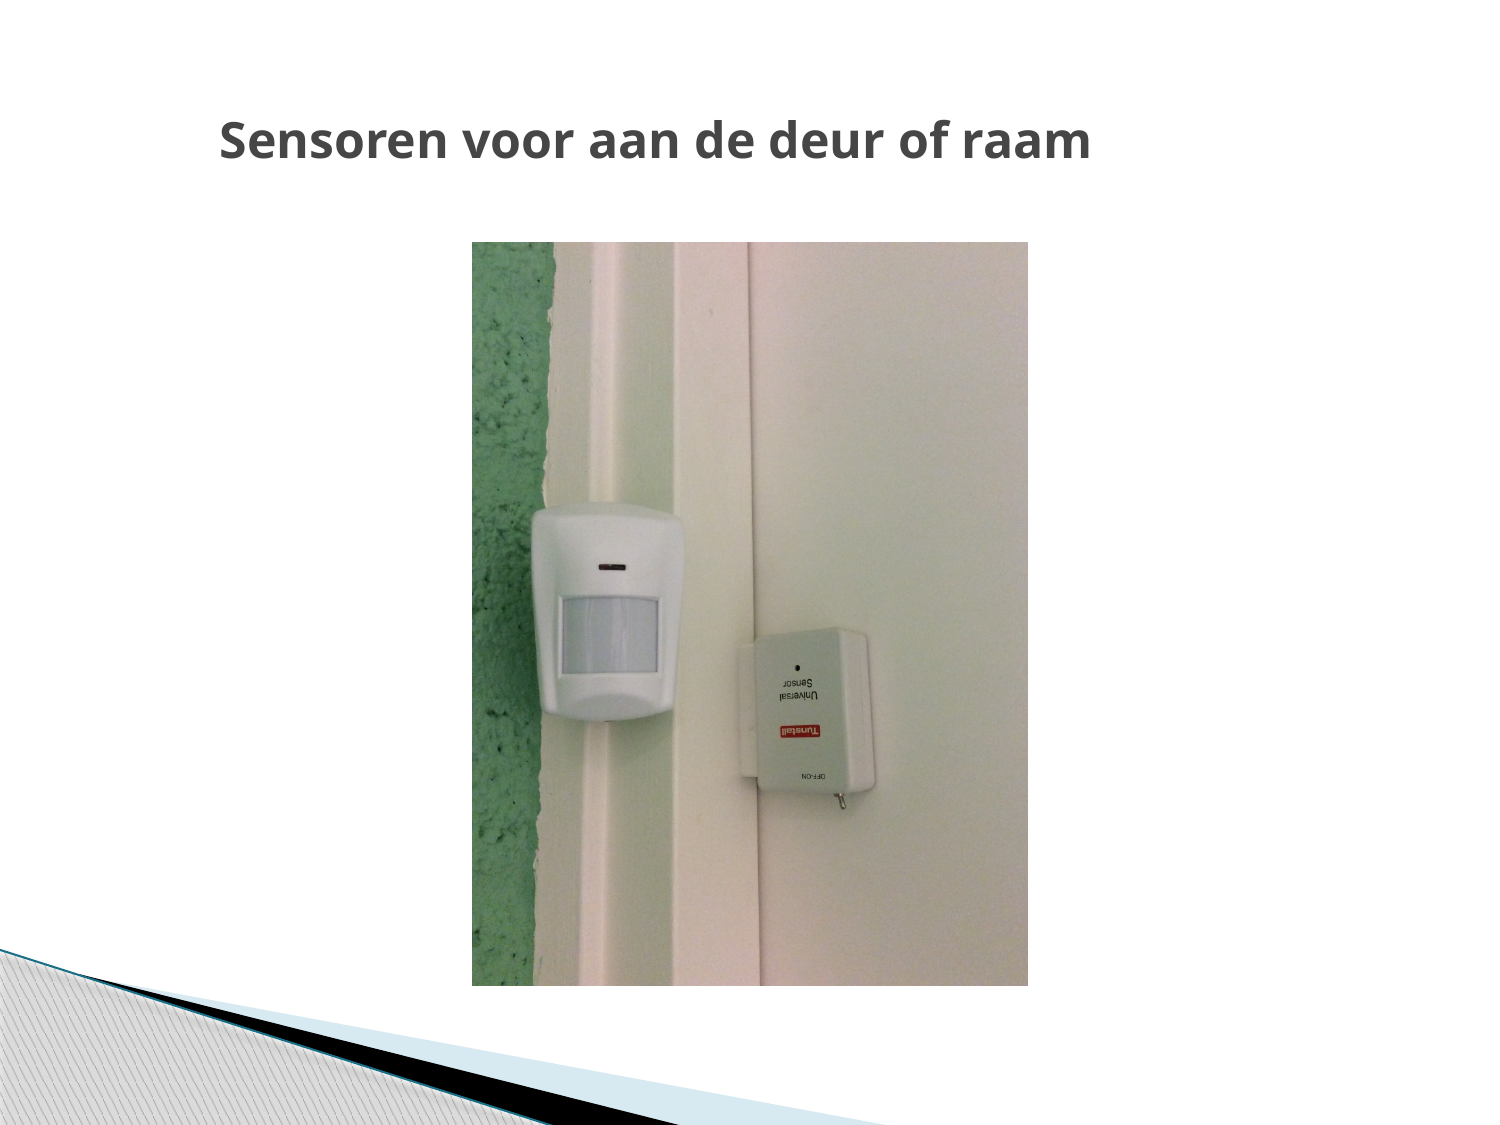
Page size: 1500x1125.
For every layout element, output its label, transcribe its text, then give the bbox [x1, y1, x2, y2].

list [472, 242, 1028, 986]
title Sensoren voor aan de deur of raam [75, 45, 1425, 233]
